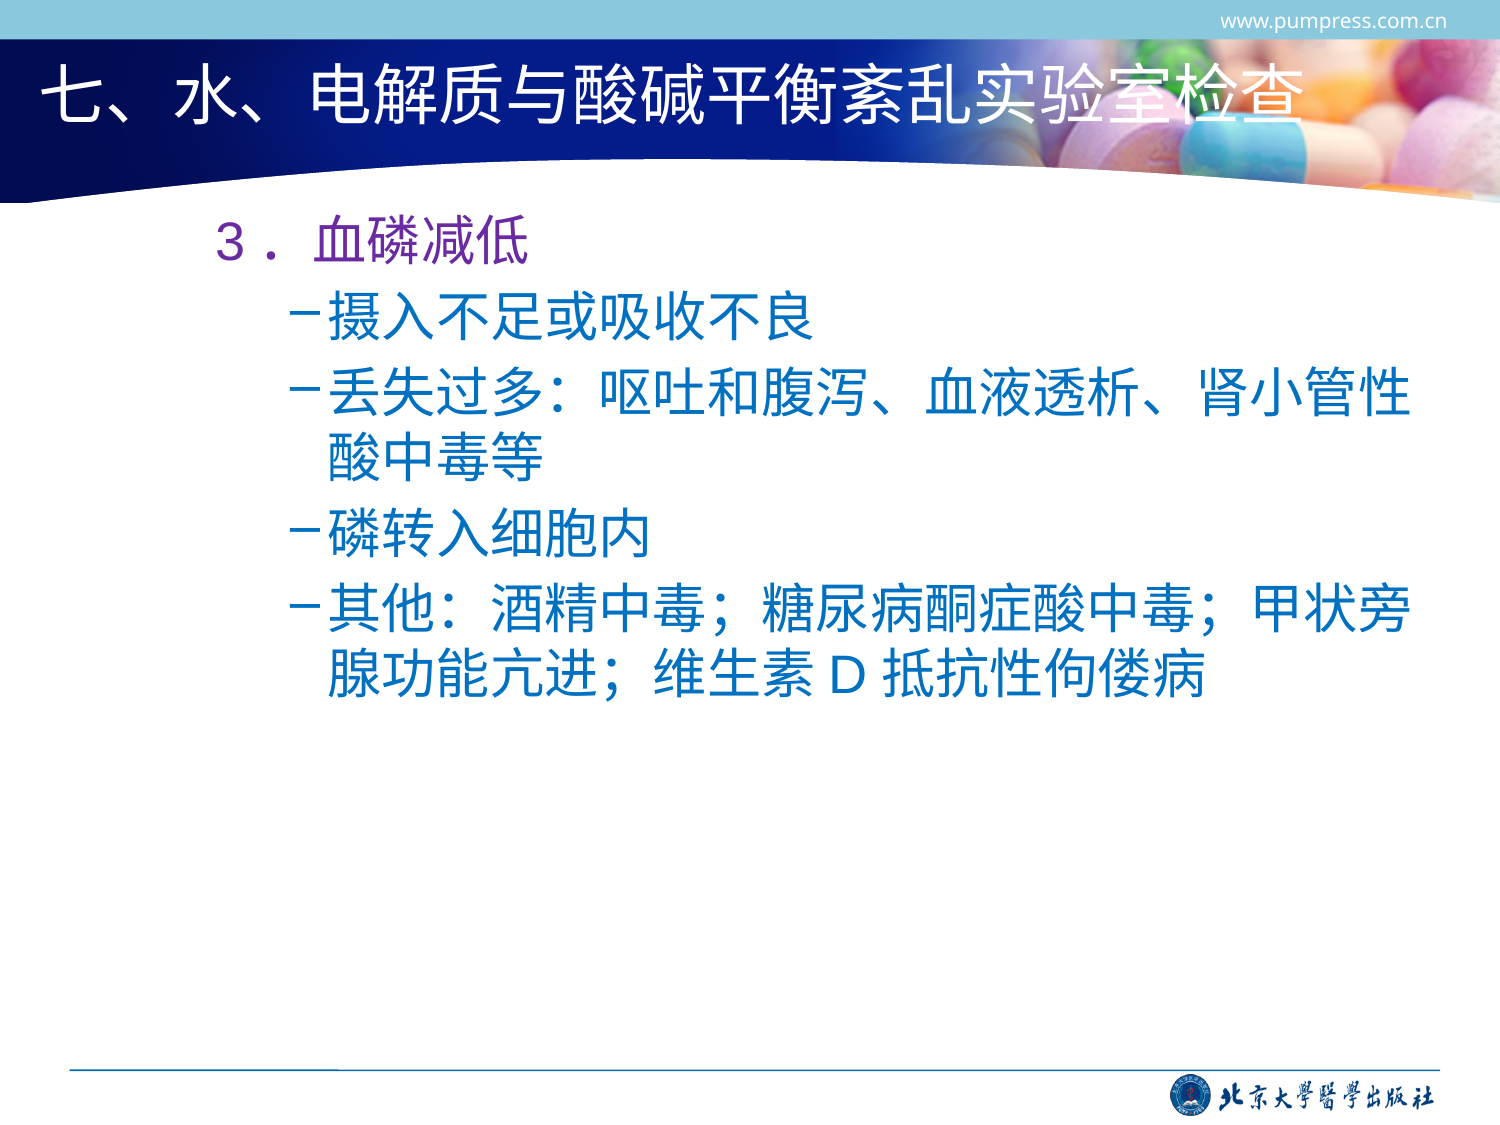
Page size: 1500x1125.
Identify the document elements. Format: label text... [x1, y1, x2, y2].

picture [0, 40, 1500, 203]
picture [1170, 1074, 1436, 1118]
title 七、水、电解质与酸碱平衡紊乱实验室检查 [23, 46, 1349, 140]
slide_number www.pumpress.com.cn [1024, 0, 1463, 38]
list 3．血磷减低 摄入不足或吸收不良 丢失过多：呕吐和腹泻、血液透析、肾小管性酸中毒等 磷转入细胞内 其他：酒精中毒；糖尿病酮症酸中毒；甲状旁腺功能亢进；维生素D抵抗性佝偻病 [49, 198, 1463, 1026]
